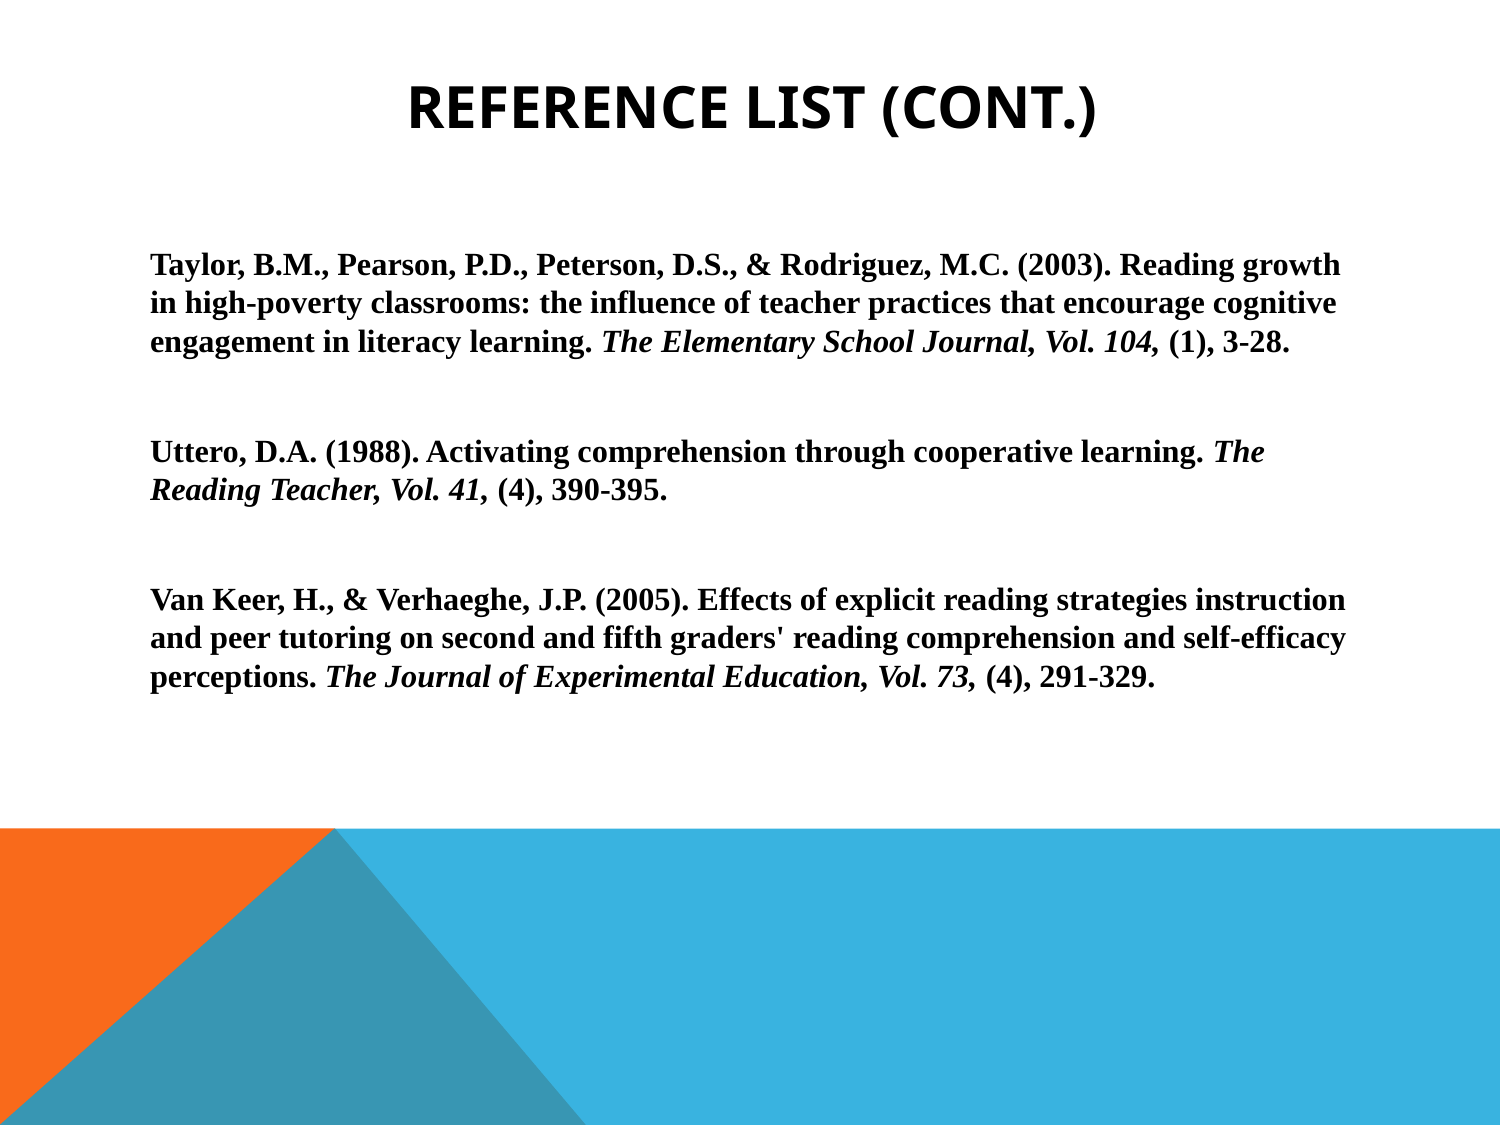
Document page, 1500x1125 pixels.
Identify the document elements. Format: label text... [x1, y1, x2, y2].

list Taylor, B.M., Pearson, P.D., Peterson, D.S., & Rodriguez, M.C. (2003). Reading growth in high-poverty classrooms: the influence of teacher practices that encourage cognitive engagement in literacy learning. The Elementary School Journal, Vol. 104, (1), 3-28. Uttero, D.A. (1988). Activating comprehension through cooperative learning. The Reading Teacher, Vol. 41, (4), 390-395. Van Keer, H., & Verhaeghe, J.P. (2005). Effects of explicit reading strategies instruction and peer tutoring on second and fifth graders' reading comprehension and self-efficacy perceptions. The Journal of Experimental Education, Vol. 73, (4), 291-329. [135, 180, 1369, 768]
title Reference List (Cont.) [135, 60, 1369, 150]
